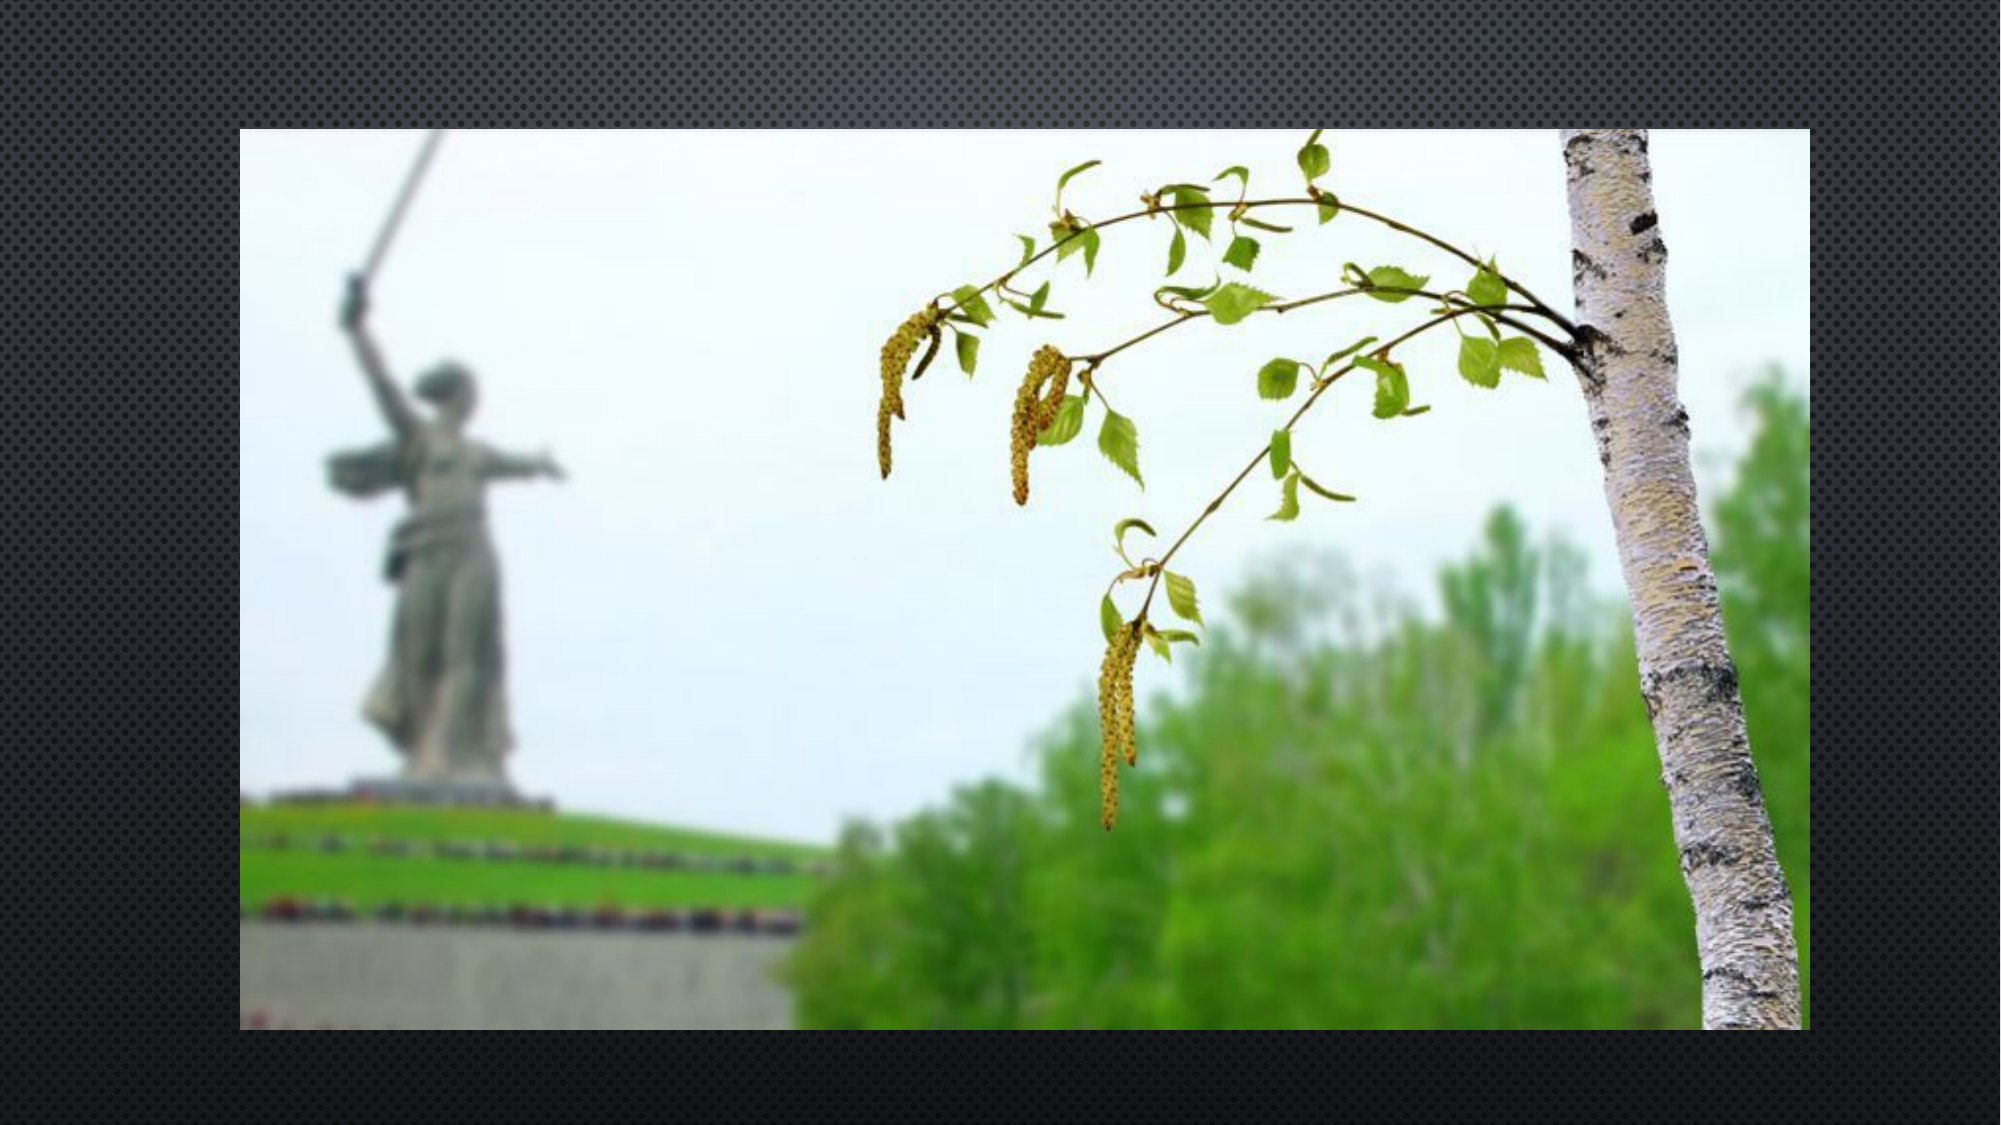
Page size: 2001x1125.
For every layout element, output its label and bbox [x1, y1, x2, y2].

picture [239, 128, 1810, 1030]
